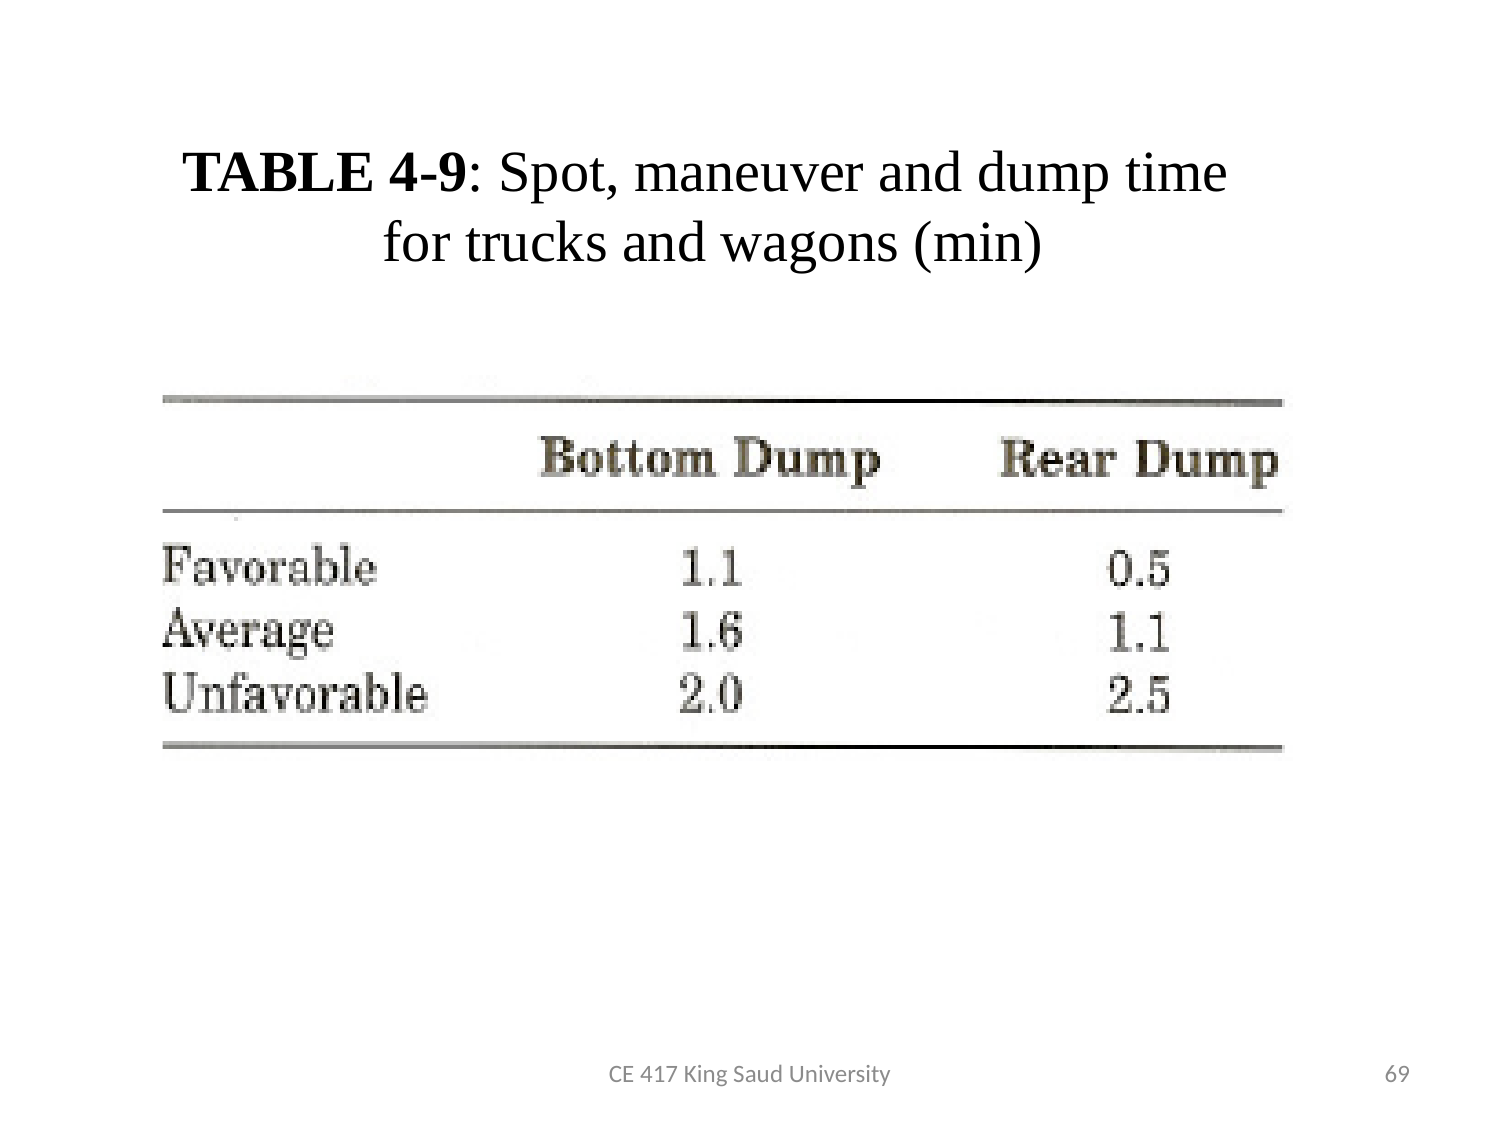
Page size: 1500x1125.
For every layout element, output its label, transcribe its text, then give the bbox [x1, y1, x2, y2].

text_box TABLE 4-9: Spot, maneuver and dump time for trucks and wagons (min) [167, 125, 1259, 281]
slide_number 69 [1074, 1042, 1425, 1103]
picture [162, 374, 1301, 762]
footer CE 417 King Saud University [512, 1042, 988, 1103]
